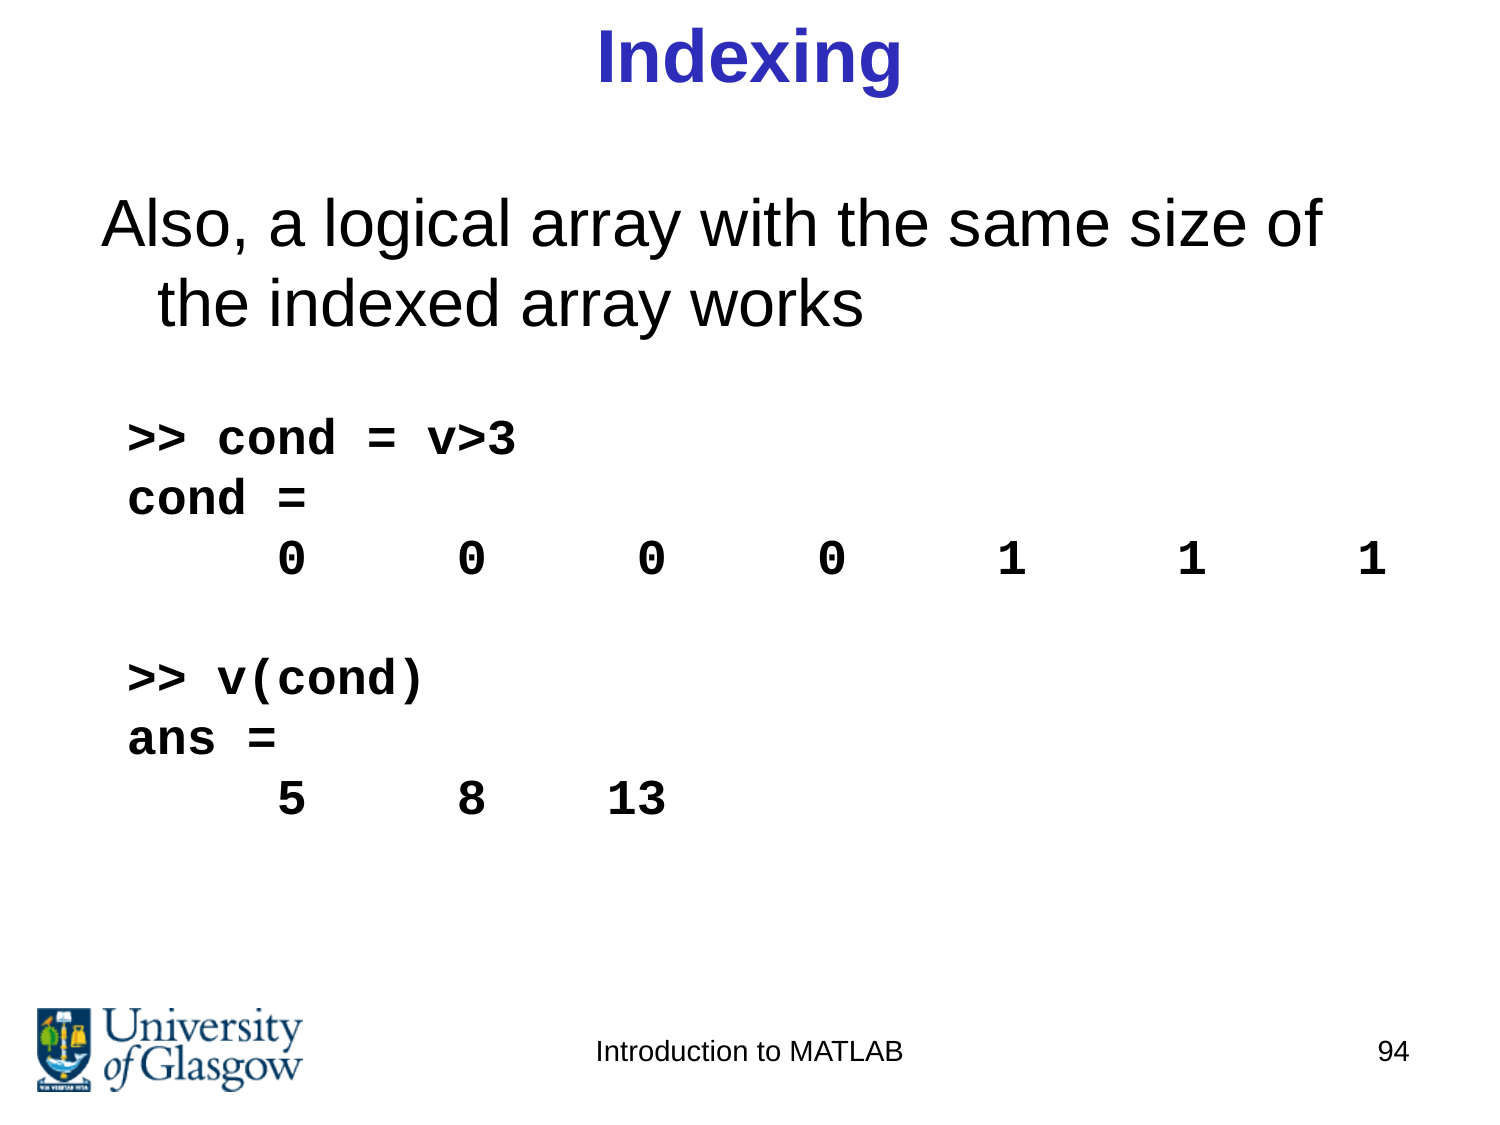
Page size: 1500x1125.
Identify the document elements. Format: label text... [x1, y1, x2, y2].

footer Introduction to MATLAB [512, 1024, 988, 1103]
slide_number 94 [1074, 1024, 1425, 1103]
list Also, a logical array with the same size of the indexed array works [86, 172, 1437, 916]
picture [37, 1008, 303, 1092]
title Indexing [0, 0, 1500, 138]
text_box >> cond = v>3 cond = 0 0 0 0 1 1 1 >> v(cond) ans = 5 8 13 [112, 397, 1412, 832]
